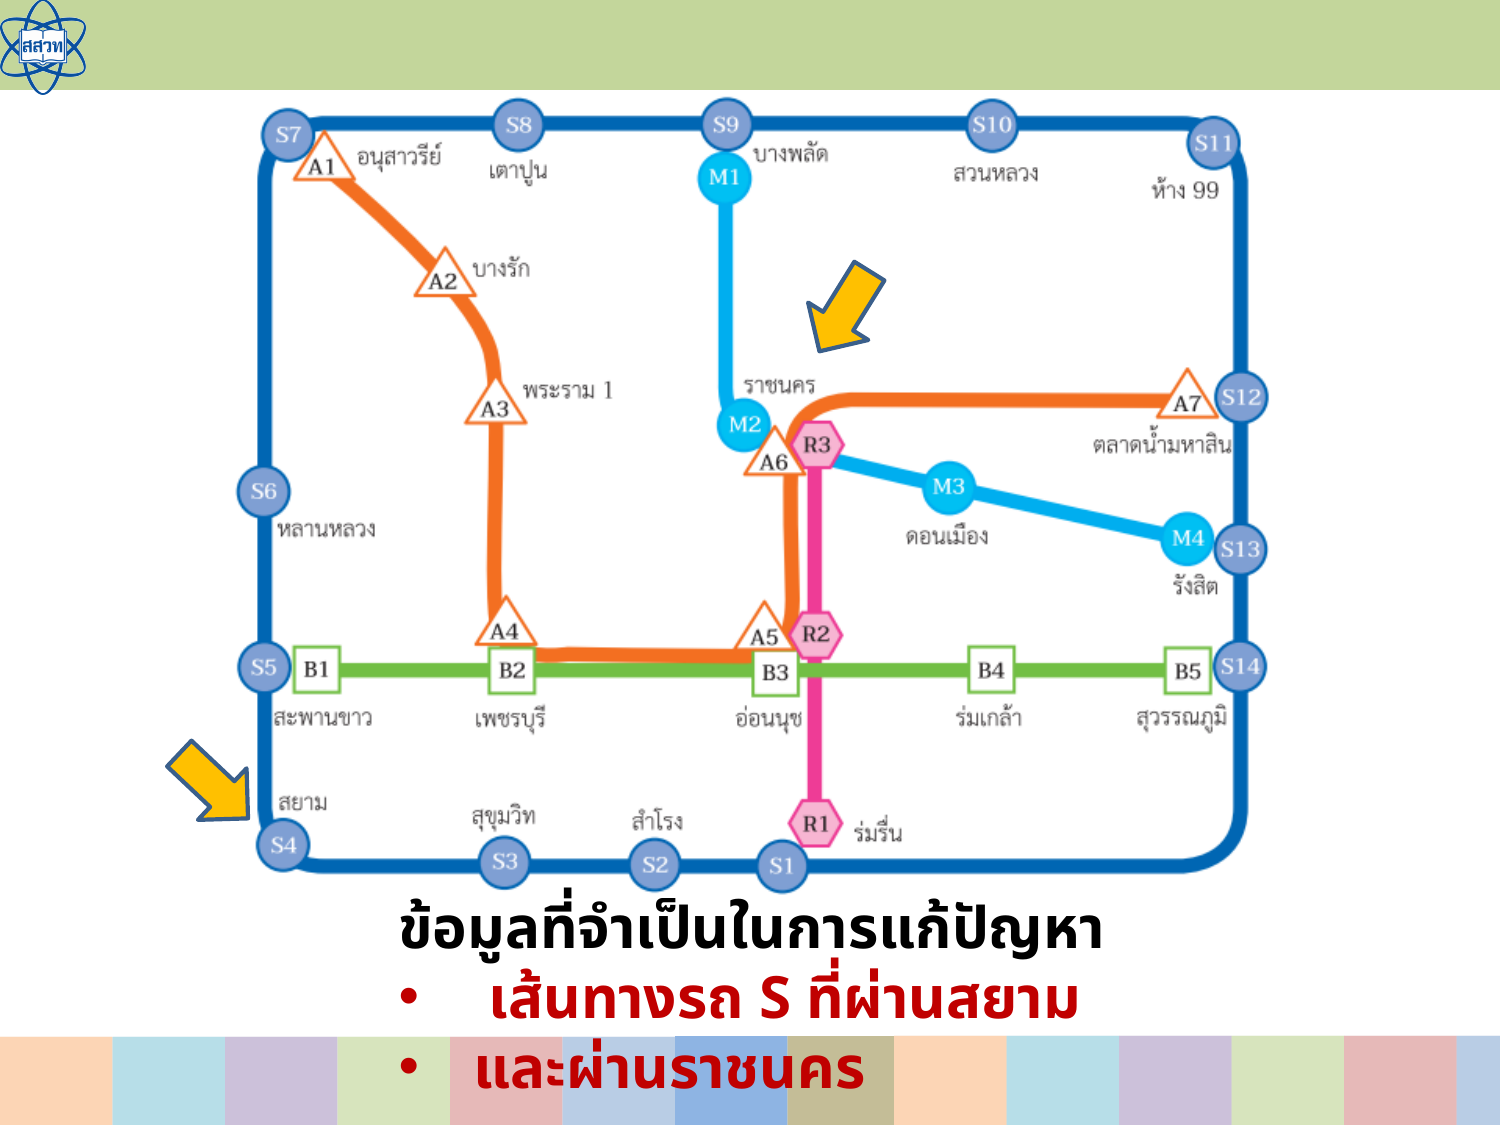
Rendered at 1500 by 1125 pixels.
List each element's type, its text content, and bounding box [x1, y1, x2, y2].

picture [217, 91, 1281, 902]
text_box [165, 738, 212, 822]
picture [0, 0, 86, 95]
text_box ข้อมูลที่จำเป็นในการแก้ปัญหา เส้นทางรถ S ที่ผ่านสยาม และผ่านราชนคร [383, 909, 1235, 1108]
